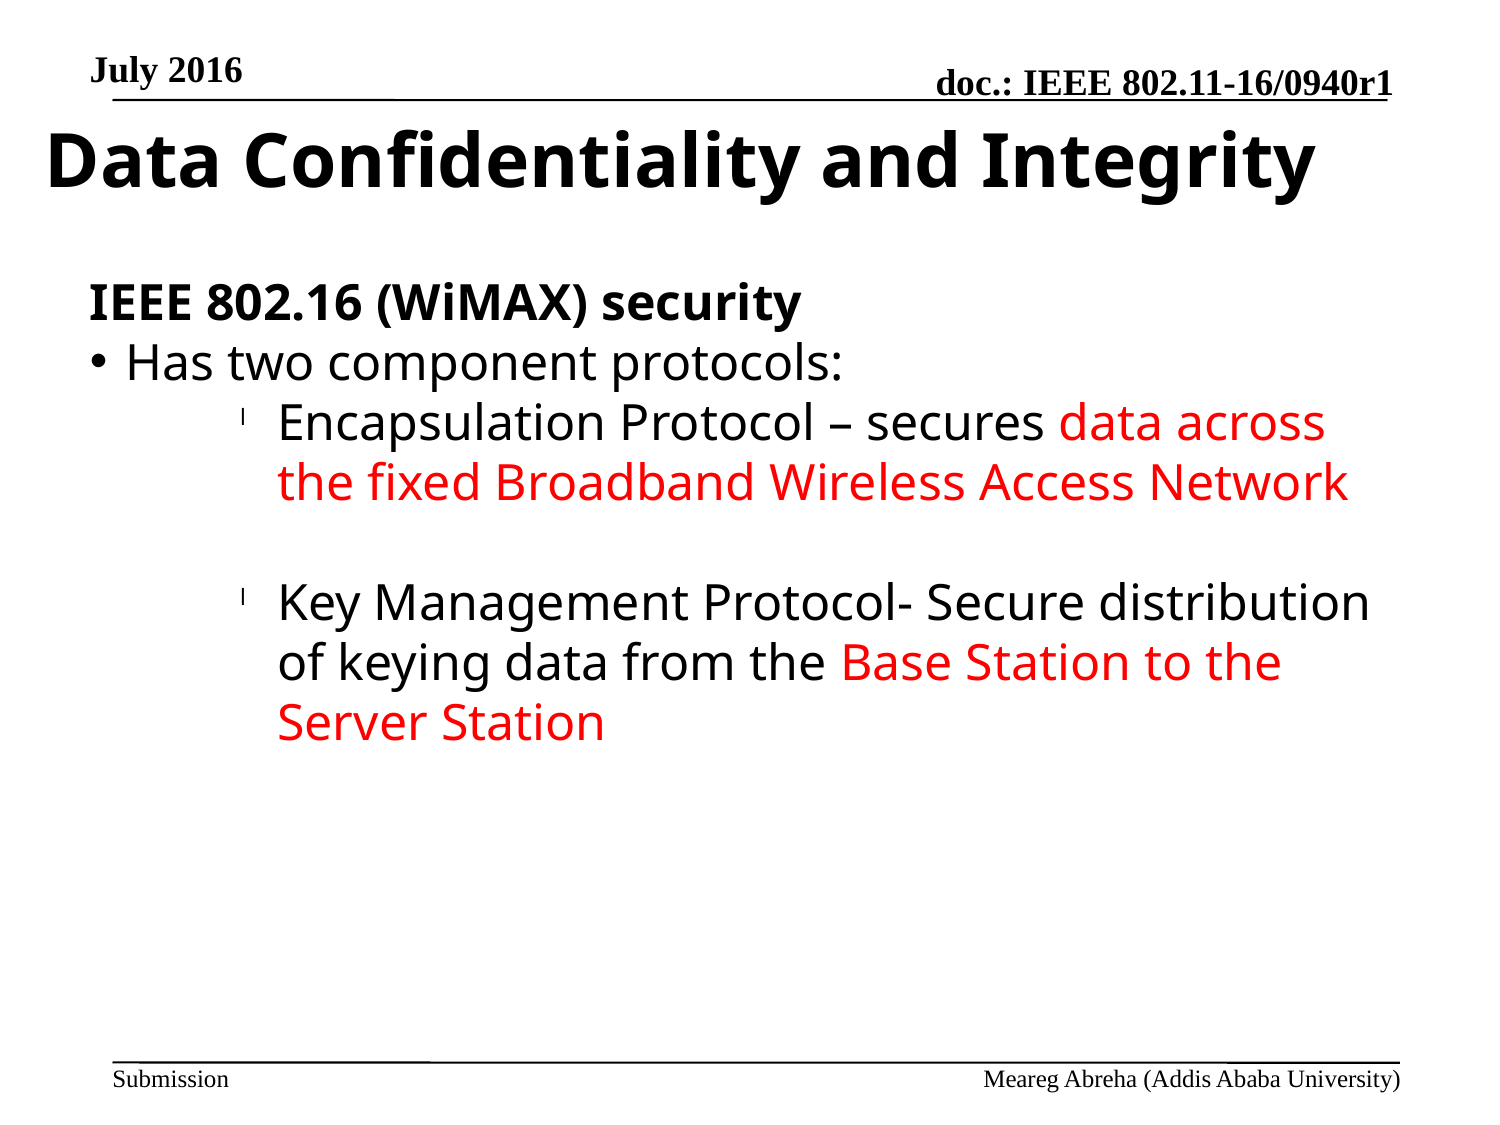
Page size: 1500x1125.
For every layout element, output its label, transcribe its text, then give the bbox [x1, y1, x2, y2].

footer Meareg Abreha (Addis Ababa University) [902, 1061, 1402, 1093]
text_box IEEE 802.16 (WiMAX) security Has two component protocols: Encapsulation Protocol – secures data across the fixed Broadband Wireless Access Network Key Management Protocol- Secure distribution of keying data from the Base Station to the Server Station [75, 262, 1425, 1005]
text_box July 2016 [74, 37, 258, 98]
text_box Data Confidentiality and Integrity [30, 104, 1353, 198]
text_box [75, 45, 1425, 232]
